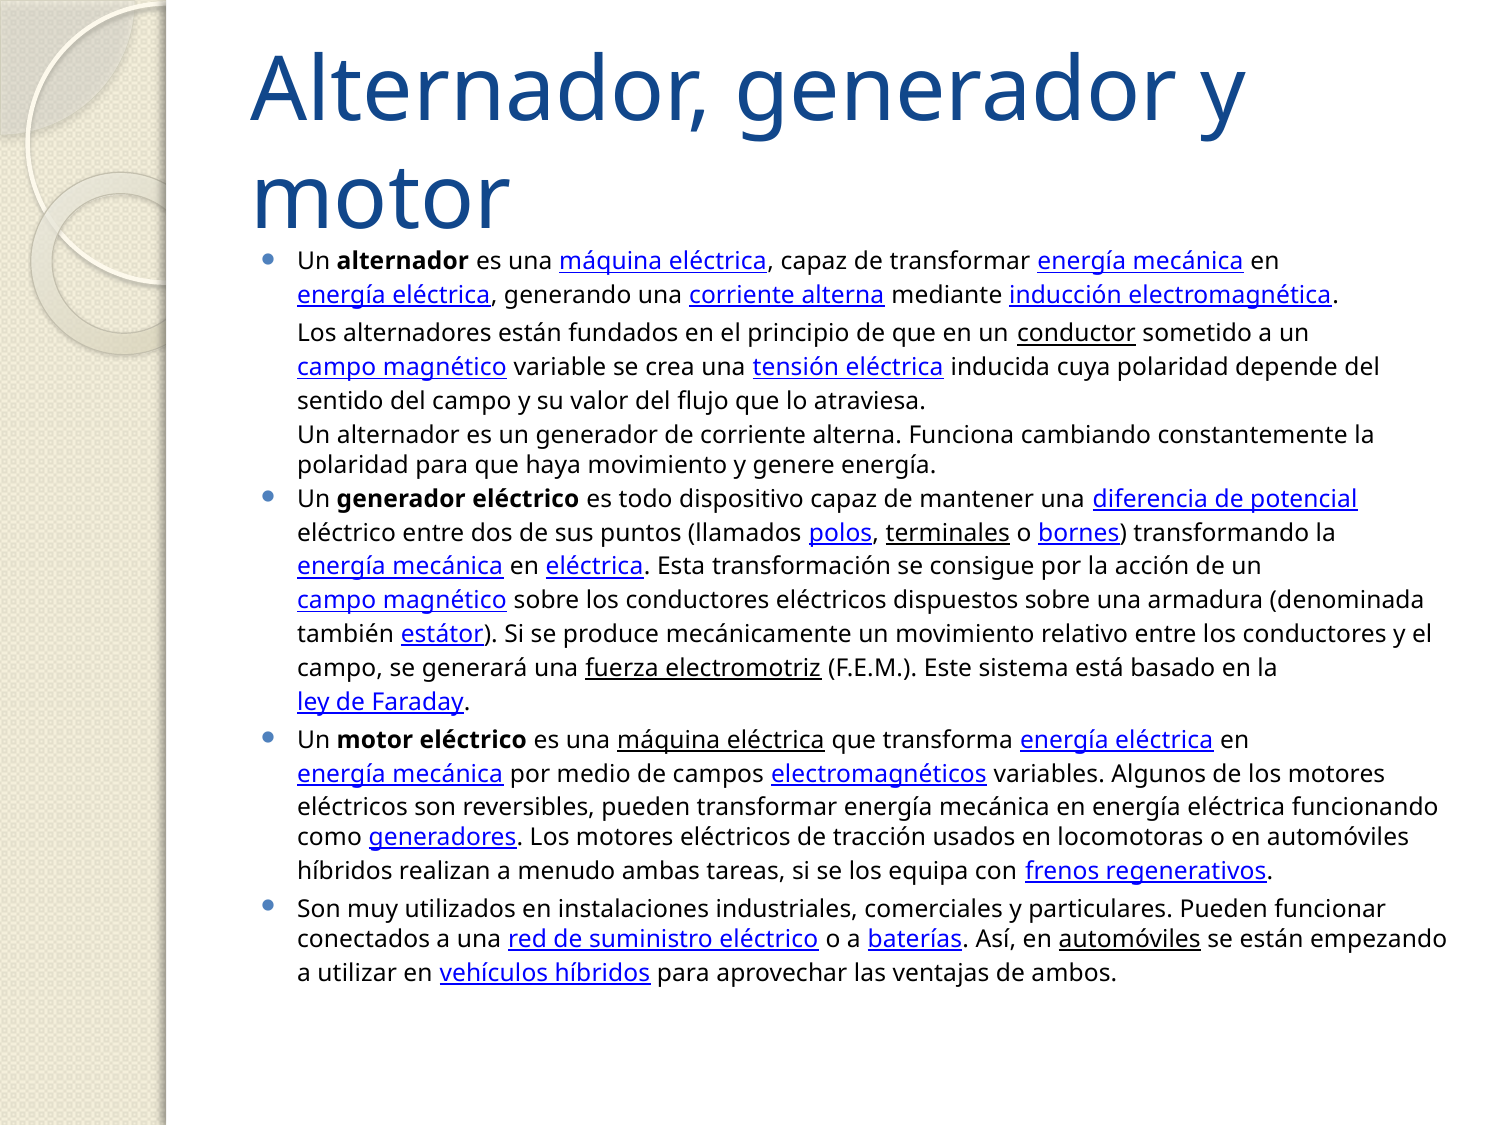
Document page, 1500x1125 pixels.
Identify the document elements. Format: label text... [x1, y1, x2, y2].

title Alternador, generador y motor [235, 45, 1466, 233]
list Un alternador es una máquina eléctrica, capaz de transformar energía mecánica en energía eléctrica, generando una corriente alterna mediante inducción electromagnética. Los alternadores están fundados en el principio de que en un conductor sometido a un campo magnético variable se crea una tensión eléctrica inducida cuya polaridad depende del sentido del campo y su valor del flujo que lo atraviesa. Un alternador es un generador de corriente alterna. Funciona cambiando constantemente la polaridad para que haya movimiento y genere energía. Un generador eléctrico es todo dispositivo capaz de mantener una diferencia de potencial eléctrico entre dos de sus puntos (llamados polos, terminales o bornes) transformando la energía mecánica en eléctrica. Esta transformación se consigue por la acción de un campo magnético sobre los conductores eléctricos dispuestos sobre una armadura (denominada también estátor). Si se produce mecánicamente un movimiento relativo entre los conductores y el campo, se generará una fuerza electromotriz (F.E.M.). Este sistema está basado en la ley de Faraday. Un motor eléctrico es una máquina eléctrica que transforma energía eléctrica en energía mecánica por medio de campos electromagnéticos variables. Algunos de los motores eléctricos son reversibles, pueden transformar energía mecánica en energía eléctrica funcionando como generadores. Los motores eléctricos de tracción usados en locomotoras o en automóviles híbridos realizan a menudo ambas tareas, si se los equipa con frenos regenerativos. Son muy utilizados en instalaciones industriales, comerciales y particulares. Pueden funcionar conectados a una red de suministro eléctrico o a baterías. Así, en automóviles se están empezando a utilizar en vehículos híbridos para aprovechar las ventajas de ambos. [235, 237, 1466, 1025]
